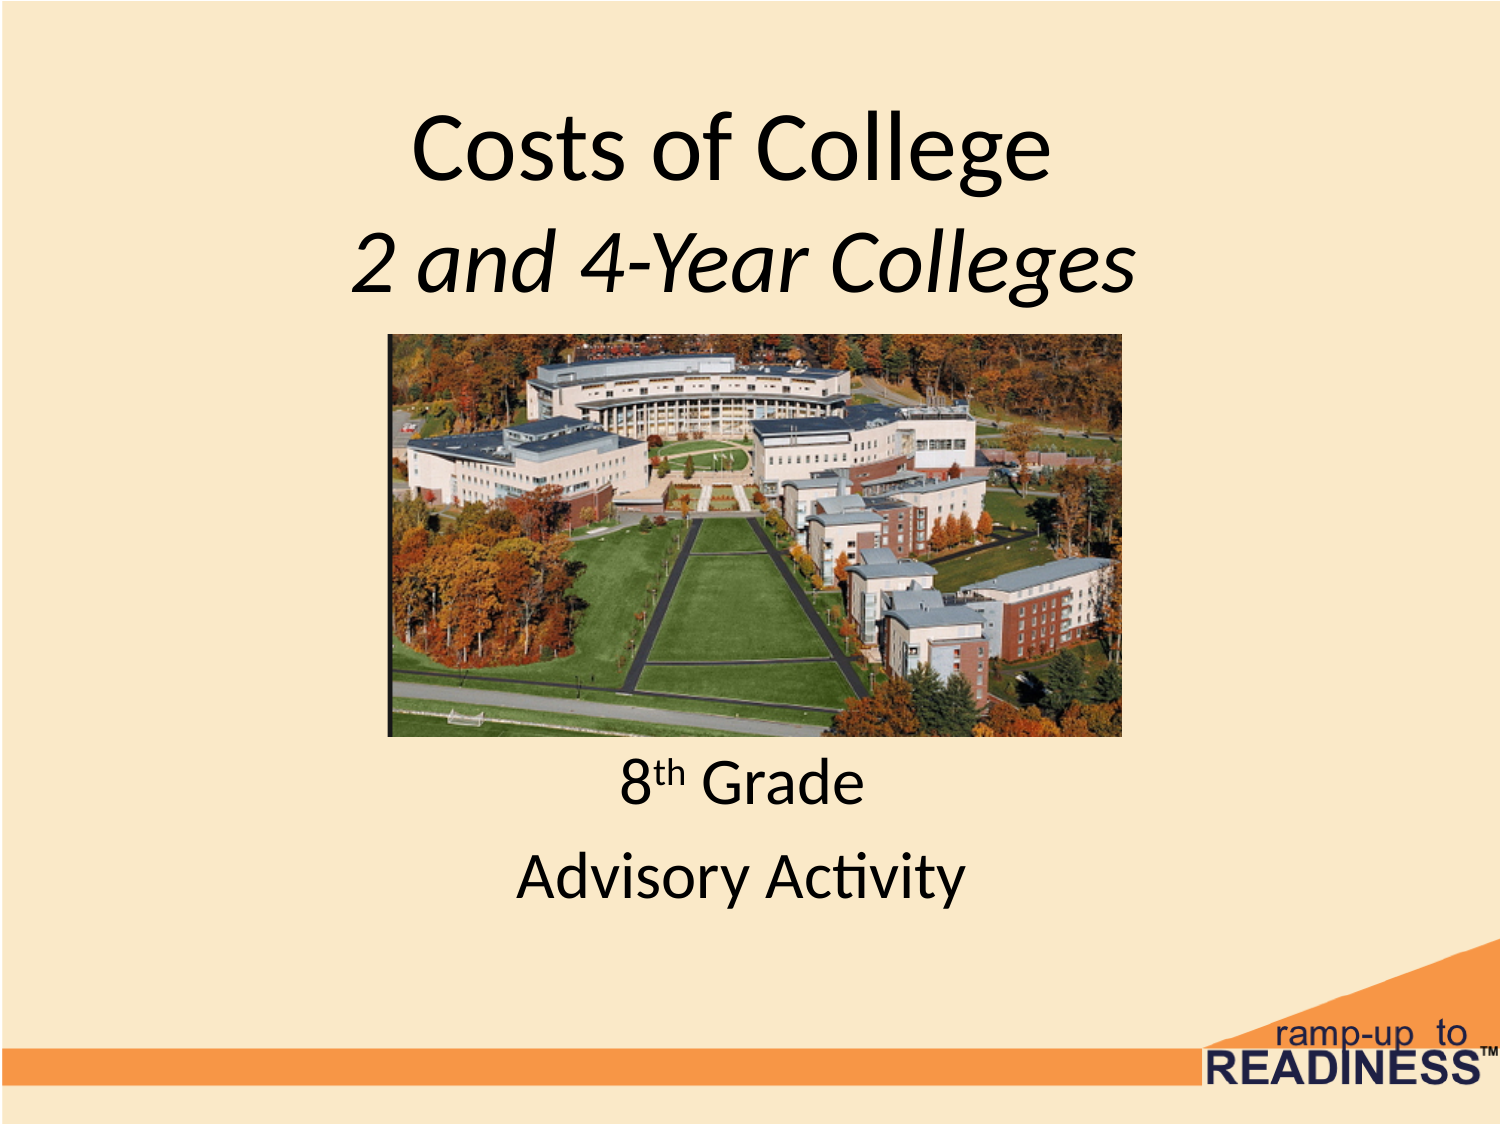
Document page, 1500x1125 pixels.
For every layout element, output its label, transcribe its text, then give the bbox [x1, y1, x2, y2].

title Costs of College 2 and 4-Year Colleges [0, 50, 1488, 342]
picture [0, 0, 1500, 1125]
subtitle 8th Grade Advisory Activity [225, 637, 1275, 925]
